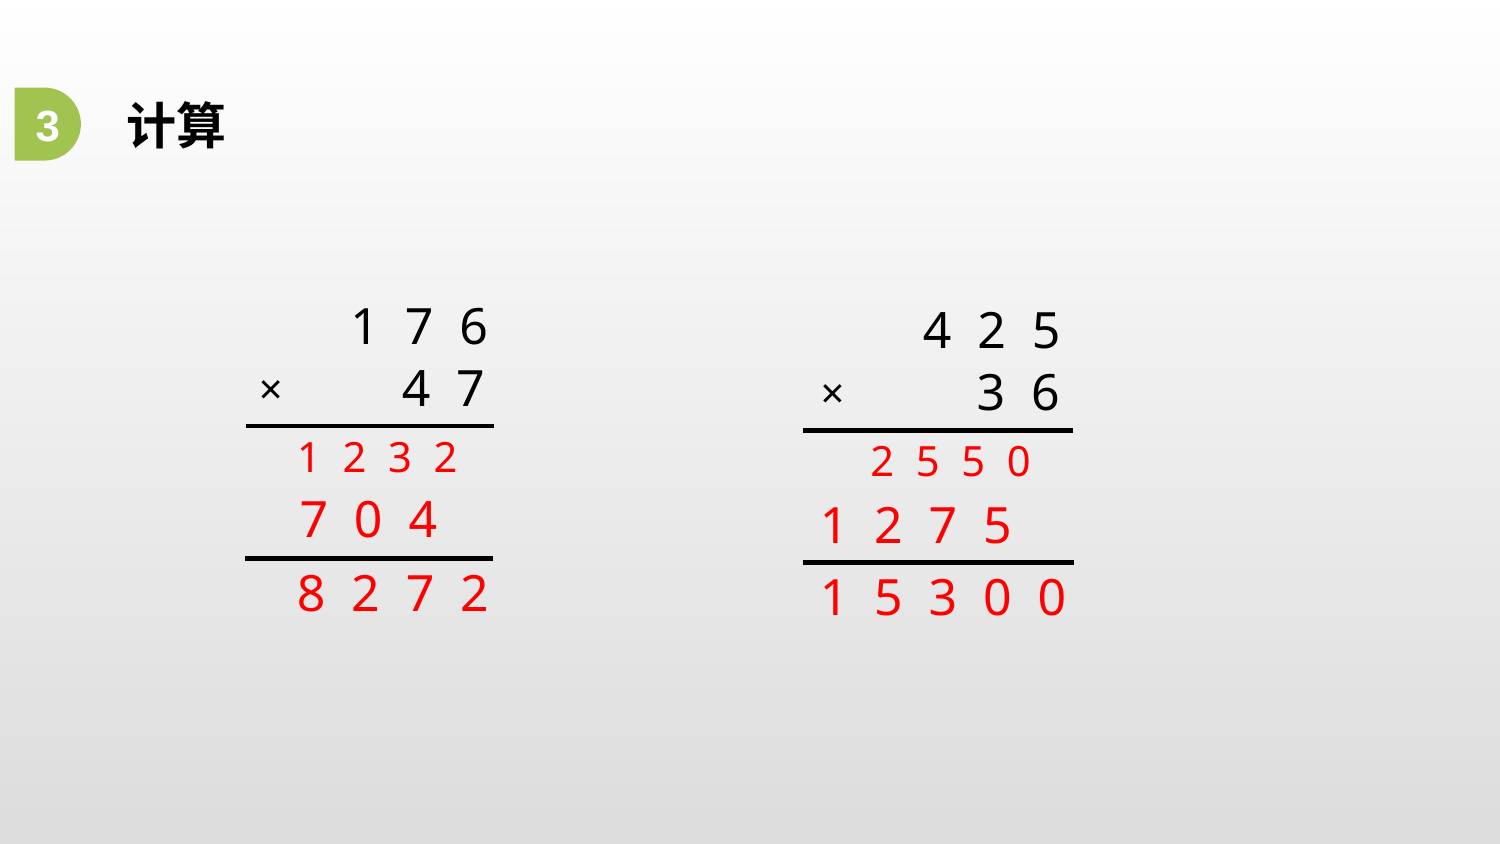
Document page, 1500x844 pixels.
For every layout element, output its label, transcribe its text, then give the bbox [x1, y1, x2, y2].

text_box × [809, 361, 889, 423]
text_box 1 2 7 5 [808, 488, 1074, 559]
text_box 3 [13, 86, 82, 162]
text_box 8 2 7 2 [285, 555, 535, 627]
text_box 7 0 4 [288, 481, 496, 553]
text_box 1 7 6 [339, 289, 544, 361]
text_box × [247, 357, 327, 419]
text_box 2 5 5 0 [859, 429, 1113, 491]
text_box 3 6 [965, 355, 1104, 427]
text_box 4 2 5 [911, 293, 1092, 365]
text_box 4 7 [390, 361, 523, 423]
text_box 1 5 3 0 0 [808, 559, 1104, 631]
text_box 1 2 3 2 [285, 424, 539, 487]
text_box 计算 [114, 88, 452, 161]
